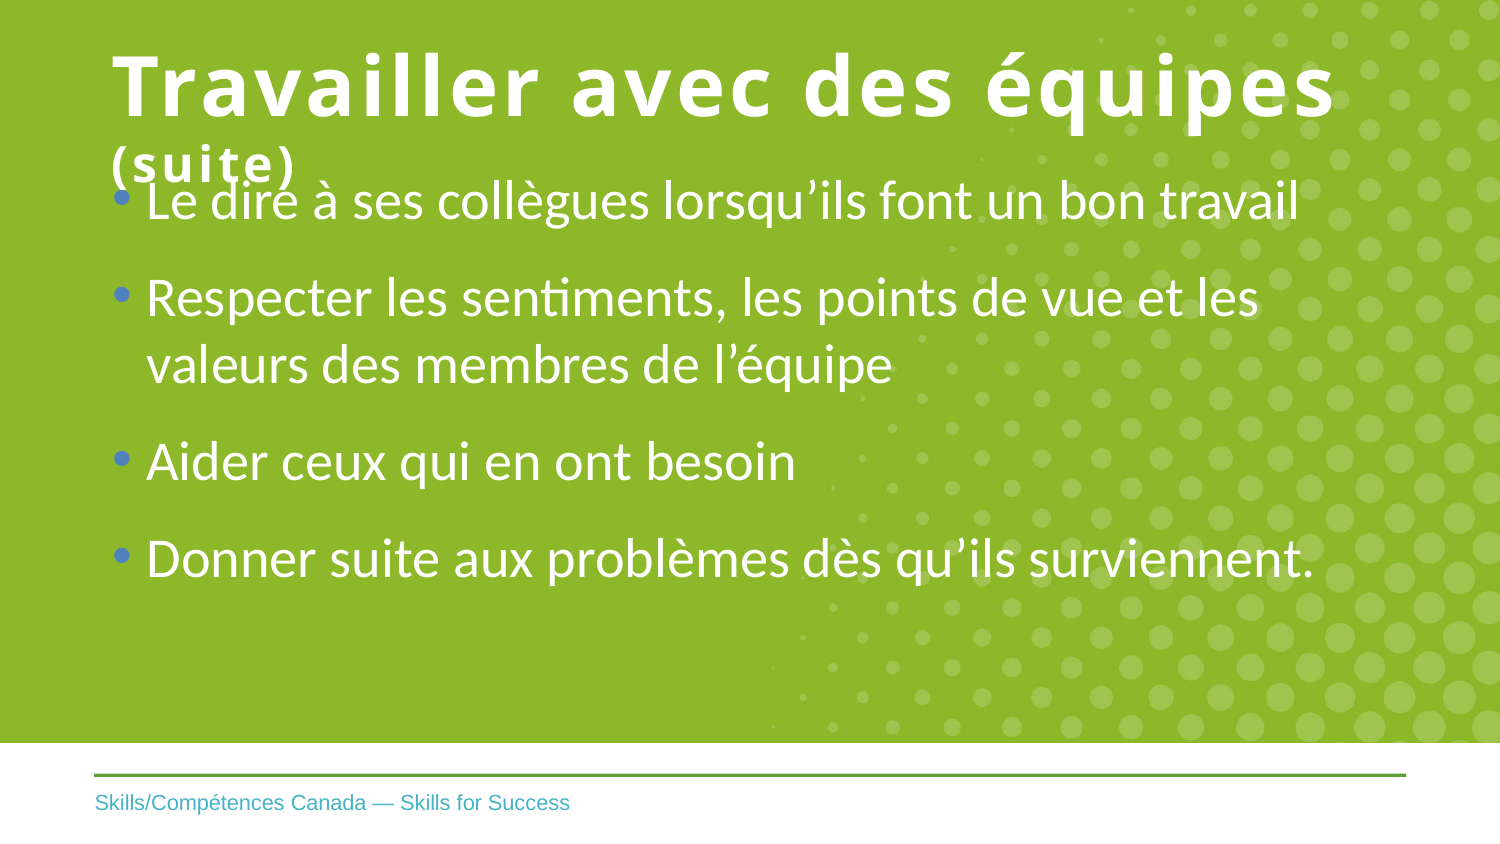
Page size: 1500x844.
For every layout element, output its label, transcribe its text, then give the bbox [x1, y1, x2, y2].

picture [0, 0, 1500, 743]
title Travailler avec des équipes (suite) [96, 25, 1500, 163]
list Le dire à ses collègues lorsqu’ils font un bon travail Respecter les sentiments, les points de vue et les valeurs des membres de l’équipe Aider ceux qui en ont besoin Donner suite aux problèmes dès qu’ils surviennent. [97, 163, 1405, 674]
